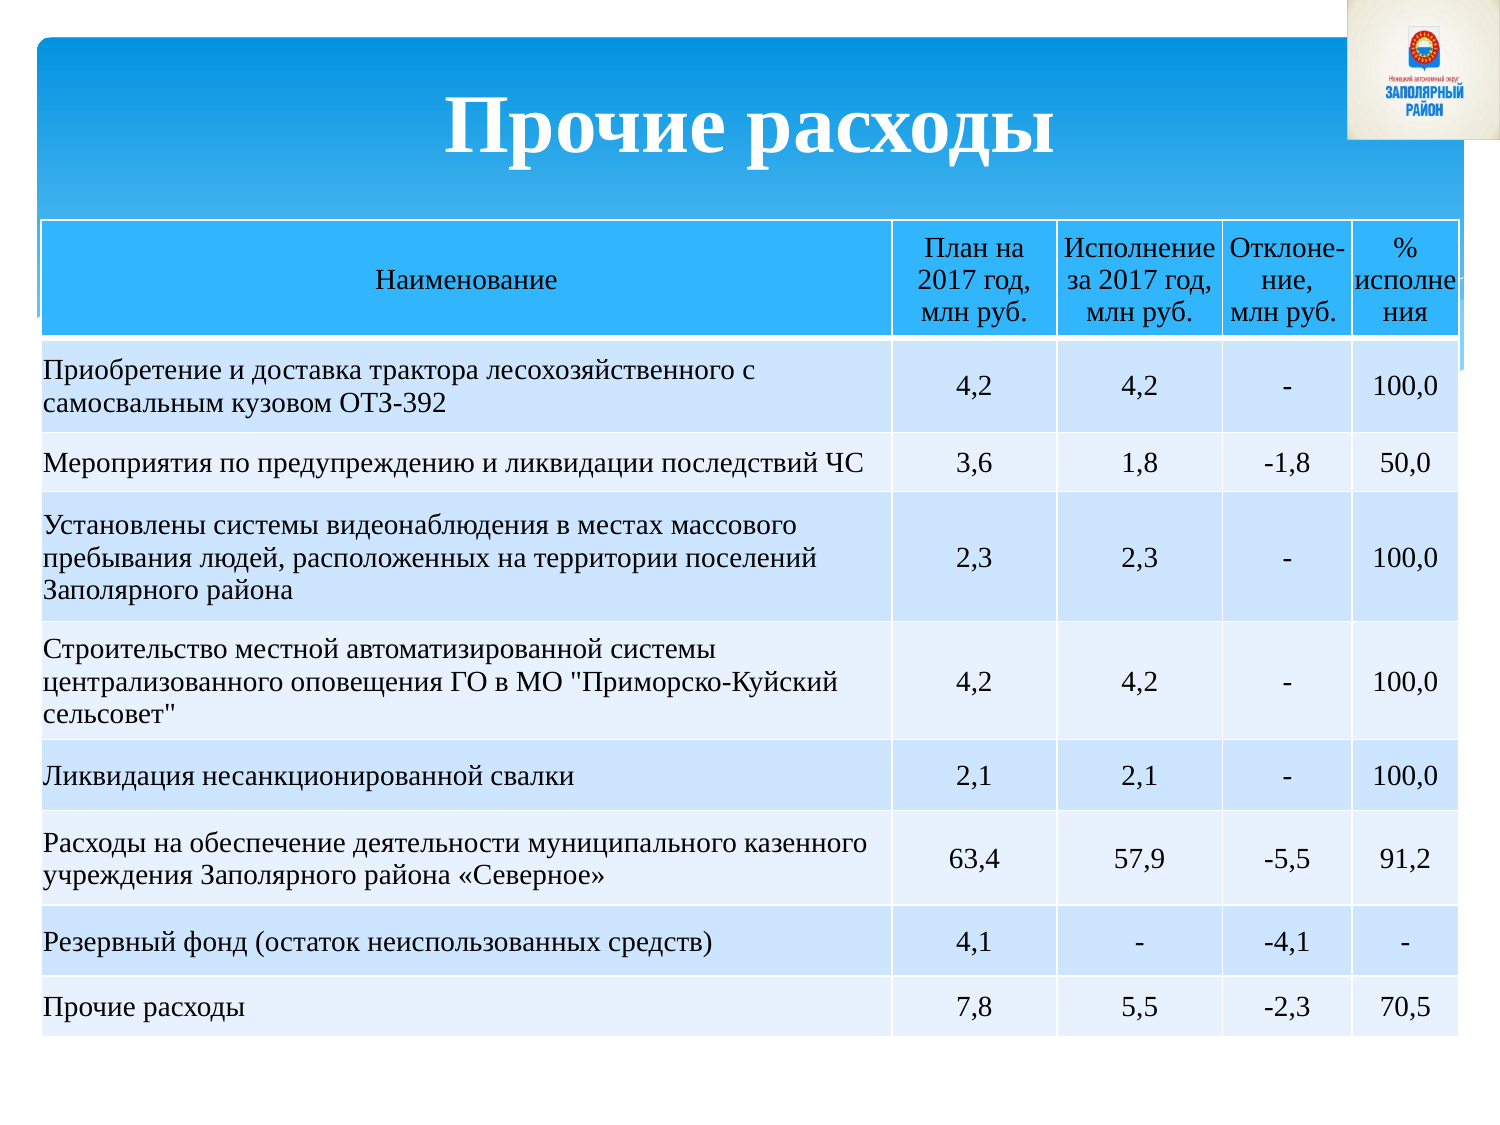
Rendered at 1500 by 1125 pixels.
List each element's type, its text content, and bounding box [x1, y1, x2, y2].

table_cell 50,0 [1353, 433, 1458, 491]
table_cell Установлены системы видеонаблюдения в местах массового пребывания людей, расположенных на территории поселений Заполярного района [42, 492, 891, 621]
table_cell - [1223, 492, 1351, 621]
table_cell 5,5 [1058, 977, 1222, 1036]
table_cell -5,5 [1223, 811, 1351, 904]
table_cell - [1223, 740, 1351, 810]
table_cell 4,2 [1058, 622, 1222, 739]
table_header План на 2017 год, млн руб. [893, 221, 1056, 335]
table_cell Мероприятия по предупреждению и ликвидации последствий ЧС [42, 433, 891, 491]
table_cell - [1353, 906, 1458, 975]
table_cell 1,8 [1058, 433, 1222, 491]
table_cell 7,8 [893, 977, 1056, 1036]
table_header Исполнение за 2017 год, млн руб. [1058, 221, 1222, 335]
table_cell - [1058, 906, 1222, 975]
table_cell 100,0 [1353, 740, 1458, 810]
table_cell 4,2 [1058, 341, 1222, 432]
table_cell 100,0 [1353, 341, 1458, 432]
table_cell 2,3 [893, 492, 1056, 621]
table_cell 4,2 [893, 341, 1056, 432]
table_cell Резервный фонд (остаток неиспользованных средств) [42, 906, 891, 975]
table_cell 2,1 [1058, 740, 1222, 810]
table_cell 57,9 [1058, 811, 1222, 904]
picture [1347, 0, 1500, 140]
table_cell -2,3 [1223, 977, 1351, 1036]
table_cell Расходы на обеспечение деятельности муниципального казенного учреждения Заполярного района «Северное» [42, 811, 891, 904]
table_cell Прочие расходы [42, 977, 891, 1036]
table_cell -4,1 [1223, 906, 1351, 975]
table_cell 91,2 [1353, 811, 1458, 904]
table_header Наименование [42, 221, 891, 335]
table_cell Строительство местной автоматизированной системы централизованного оповещения ГО в МО "Приморско-Куйский сельсовет" [42, 622, 891, 739]
table_cell Приобретение и доставка трактора лесохозяйственного с самосвальным кузовом ОТЗ-392 [42, 341, 891, 432]
table_cell 100,0 [1353, 492, 1458, 621]
table_cell 63,4 [893, 811, 1056, 904]
table_header Отклоне-ние, млн руб. [1223, 221, 1351, 335]
table_header % исполнения [1353, 221, 1458, 335]
table_cell Ликвидация несанкционированной свалки [42, 740, 891, 810]
table_cell 4,1 [893, 906, 1056, 975]
table_cell 100,0 [1353, 622, 1458, 739]
title Прочие расходы [75, 42, 1425, 197]
table_cell - [1223, 341, 1351, 432]
table_cell 3,6 [893, 433, 1056, 491]
table_cell -1,8 [1223, 433, 1351, 491]
table_cell 2,3 [1058, 492, 1222, 621]
table_cell 2,1 [893, 740, 1056, 810]
table_cell 70,5 [1353, 977, 1458, 1036]
table_cell 4,2 [893, 622, 1056, 739]
table_cell - [1223, 622, 1351, 739]
